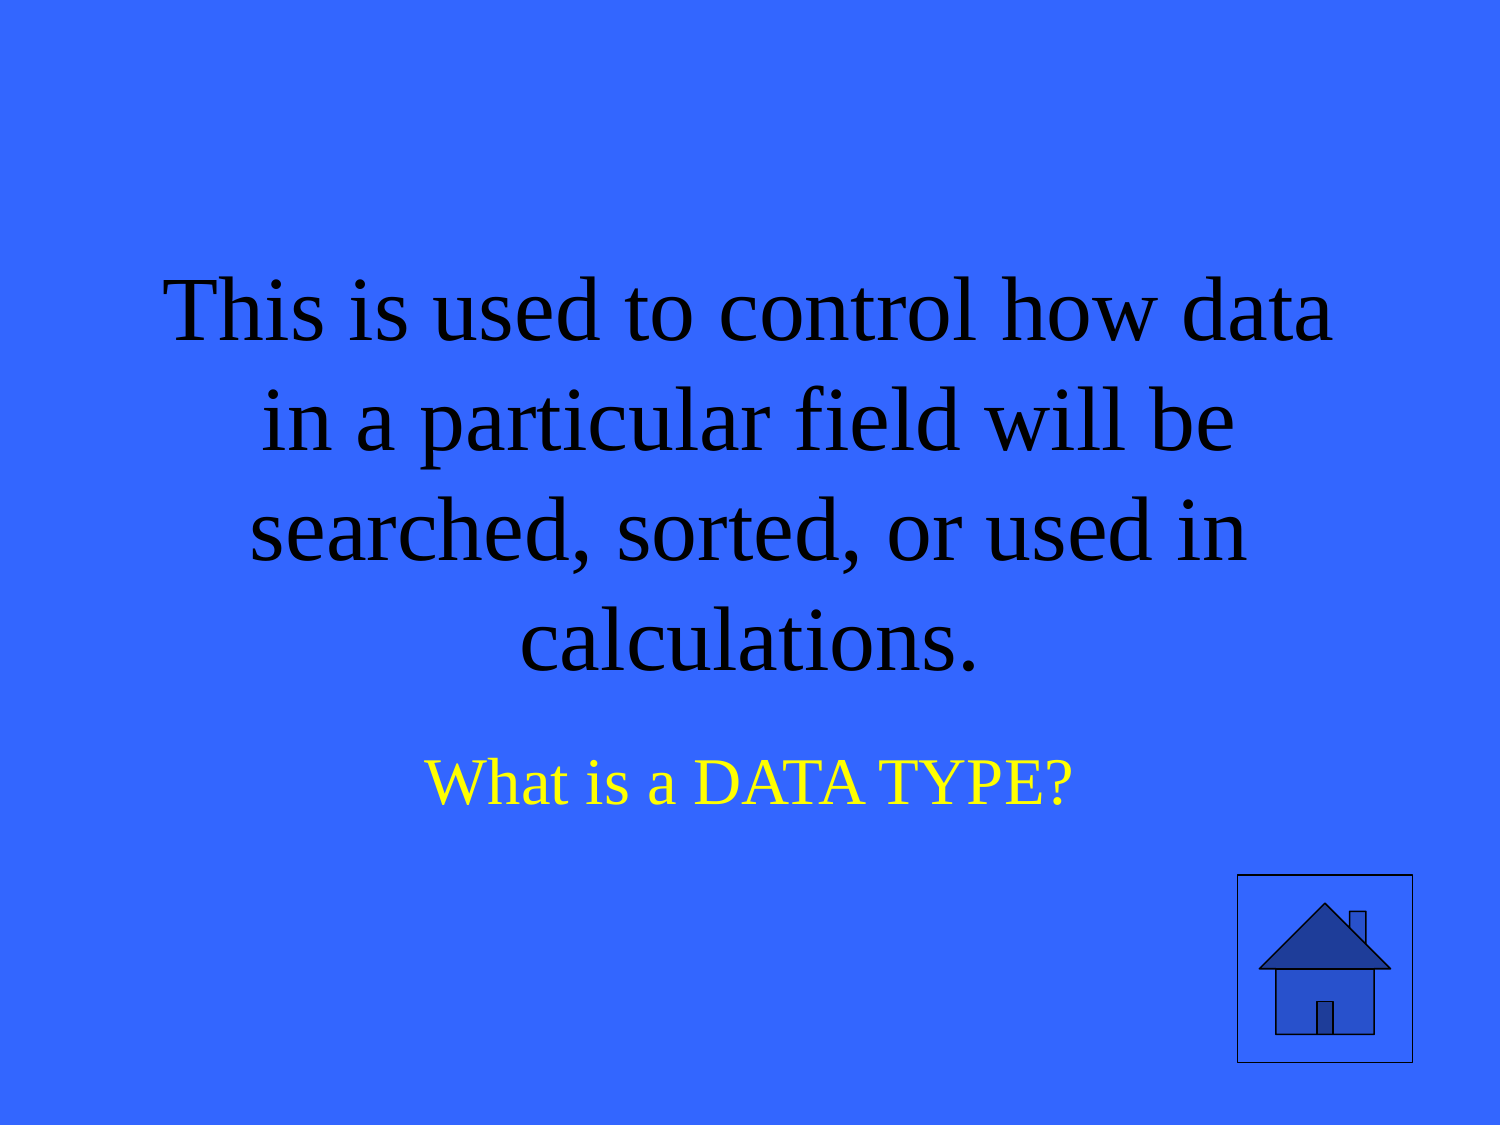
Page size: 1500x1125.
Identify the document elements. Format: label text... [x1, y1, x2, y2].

subtitle What is a DATA TYPE? [224, 637, 1276, 926]
text_box [1237, 875, 1413, 1063]
title This is used to control how data in a particular field will be searched, sorted, or used in calculations. [112, 374, 1388, 563]
